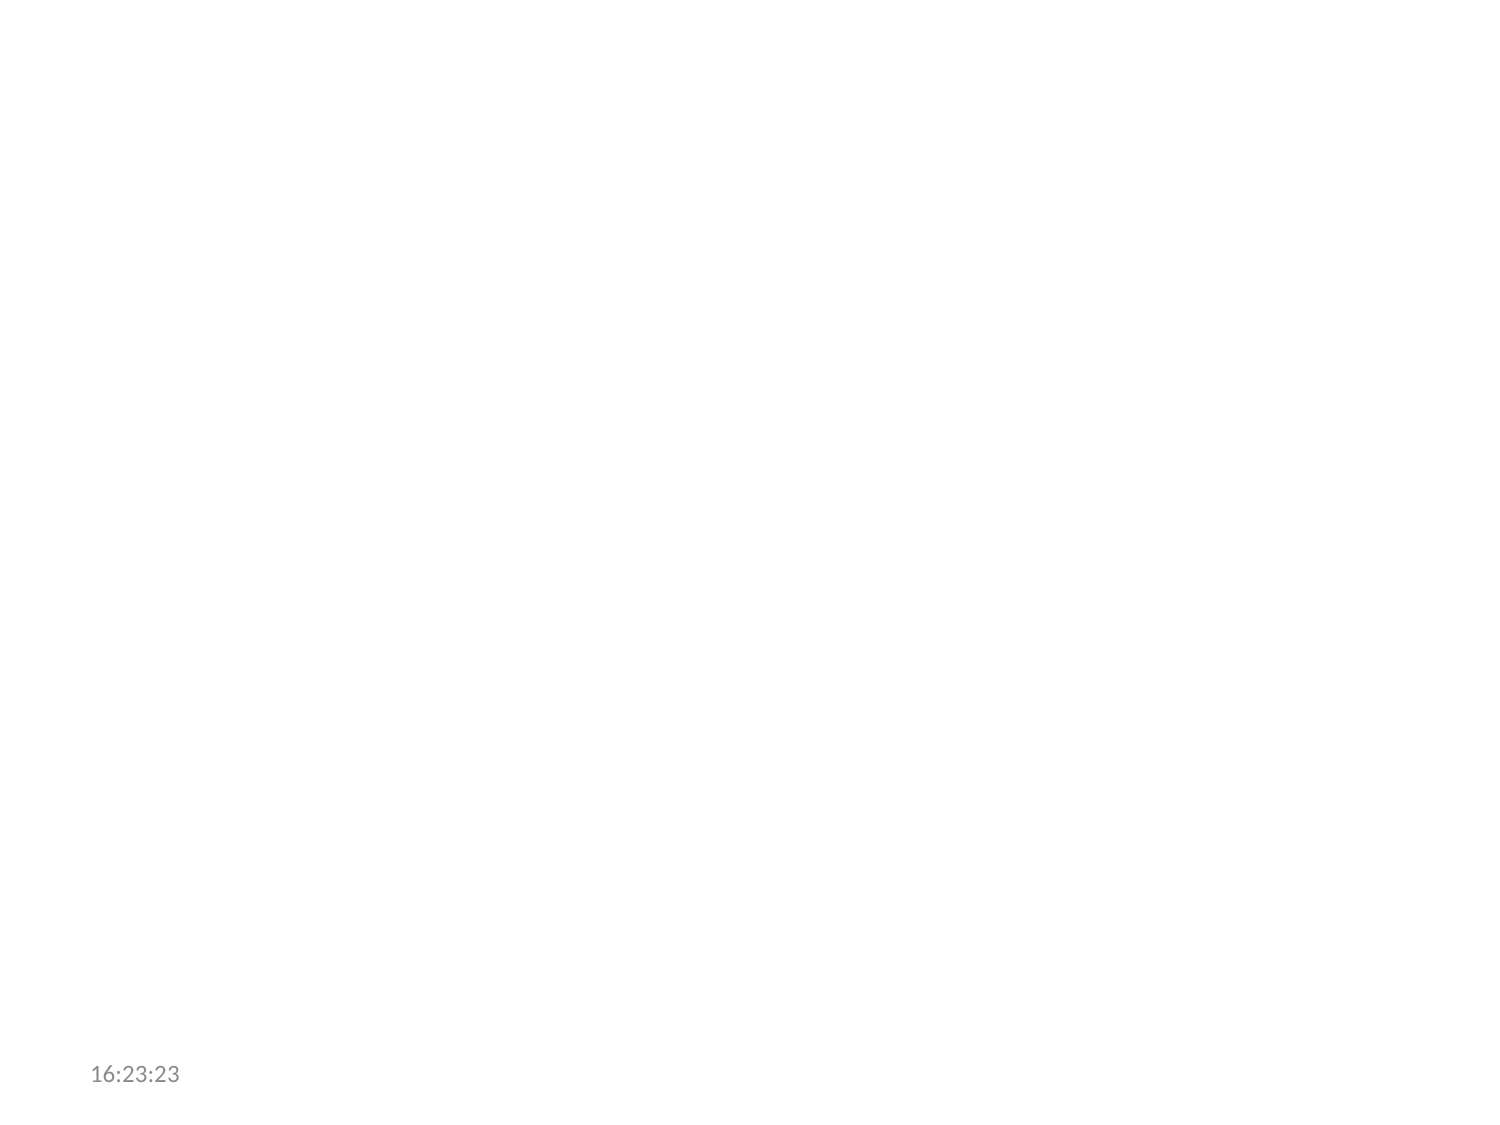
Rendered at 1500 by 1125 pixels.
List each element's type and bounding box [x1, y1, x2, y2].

slide_number [75, 1042, 425, 1103]
